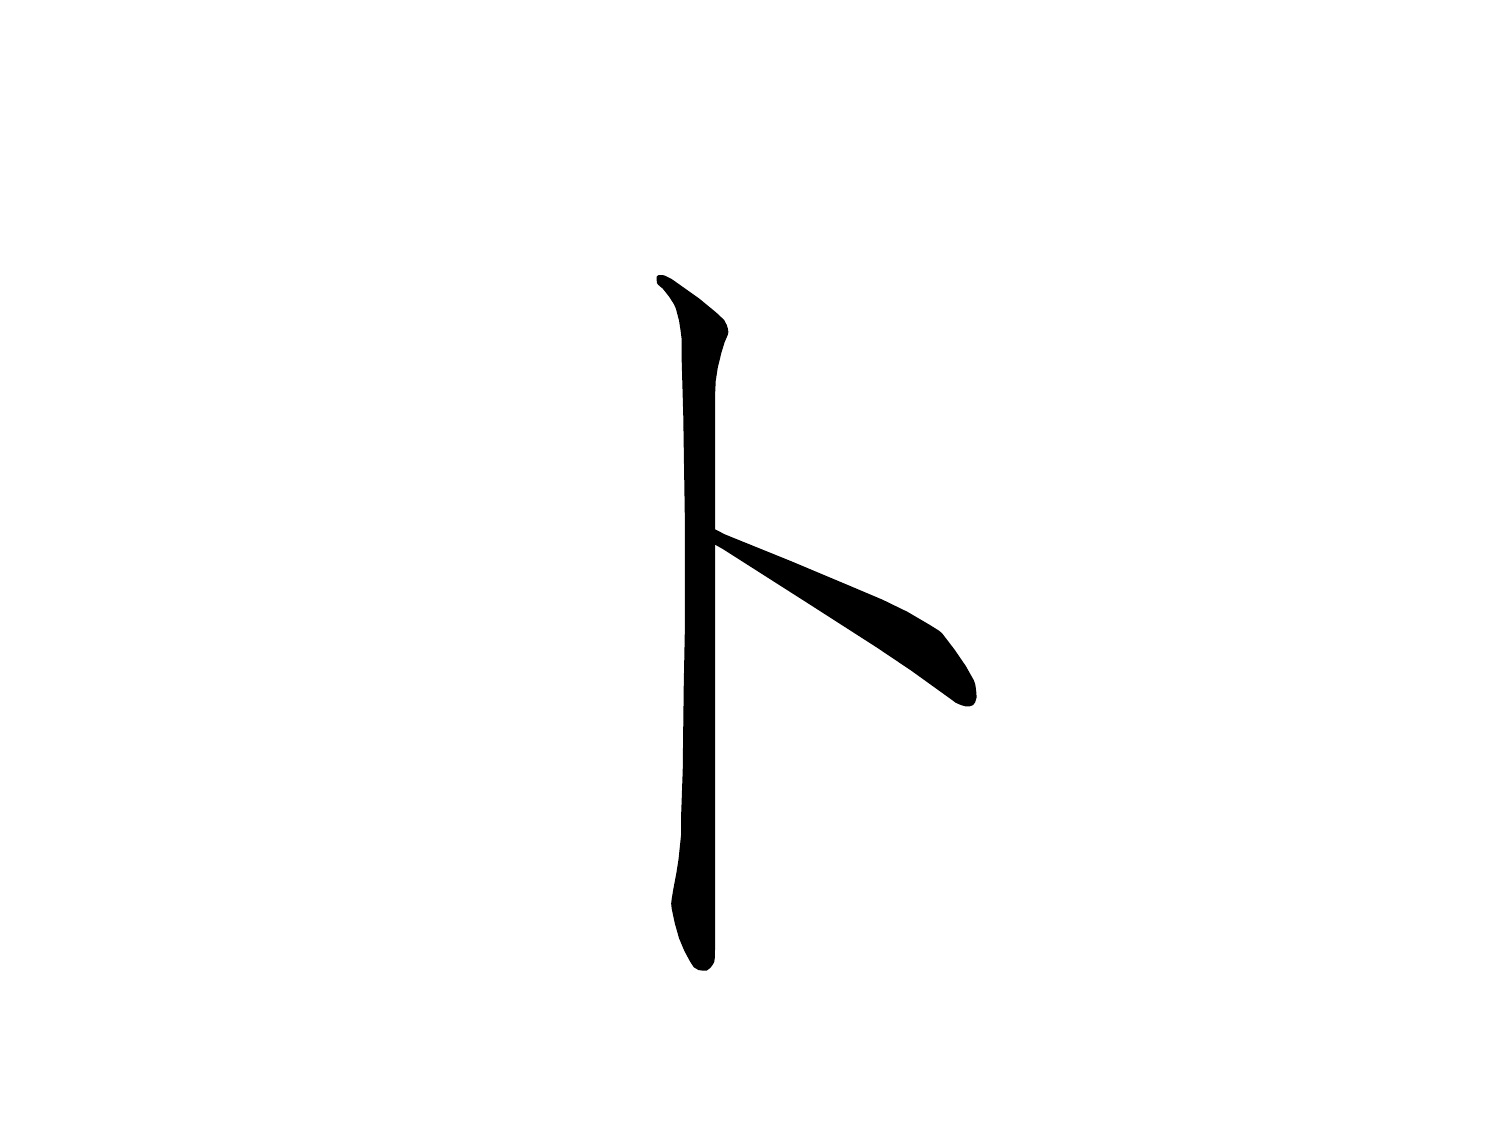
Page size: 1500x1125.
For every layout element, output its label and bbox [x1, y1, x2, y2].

text_box [704, 525, 979, 709]
text_box [654, 272, 731, 973]
